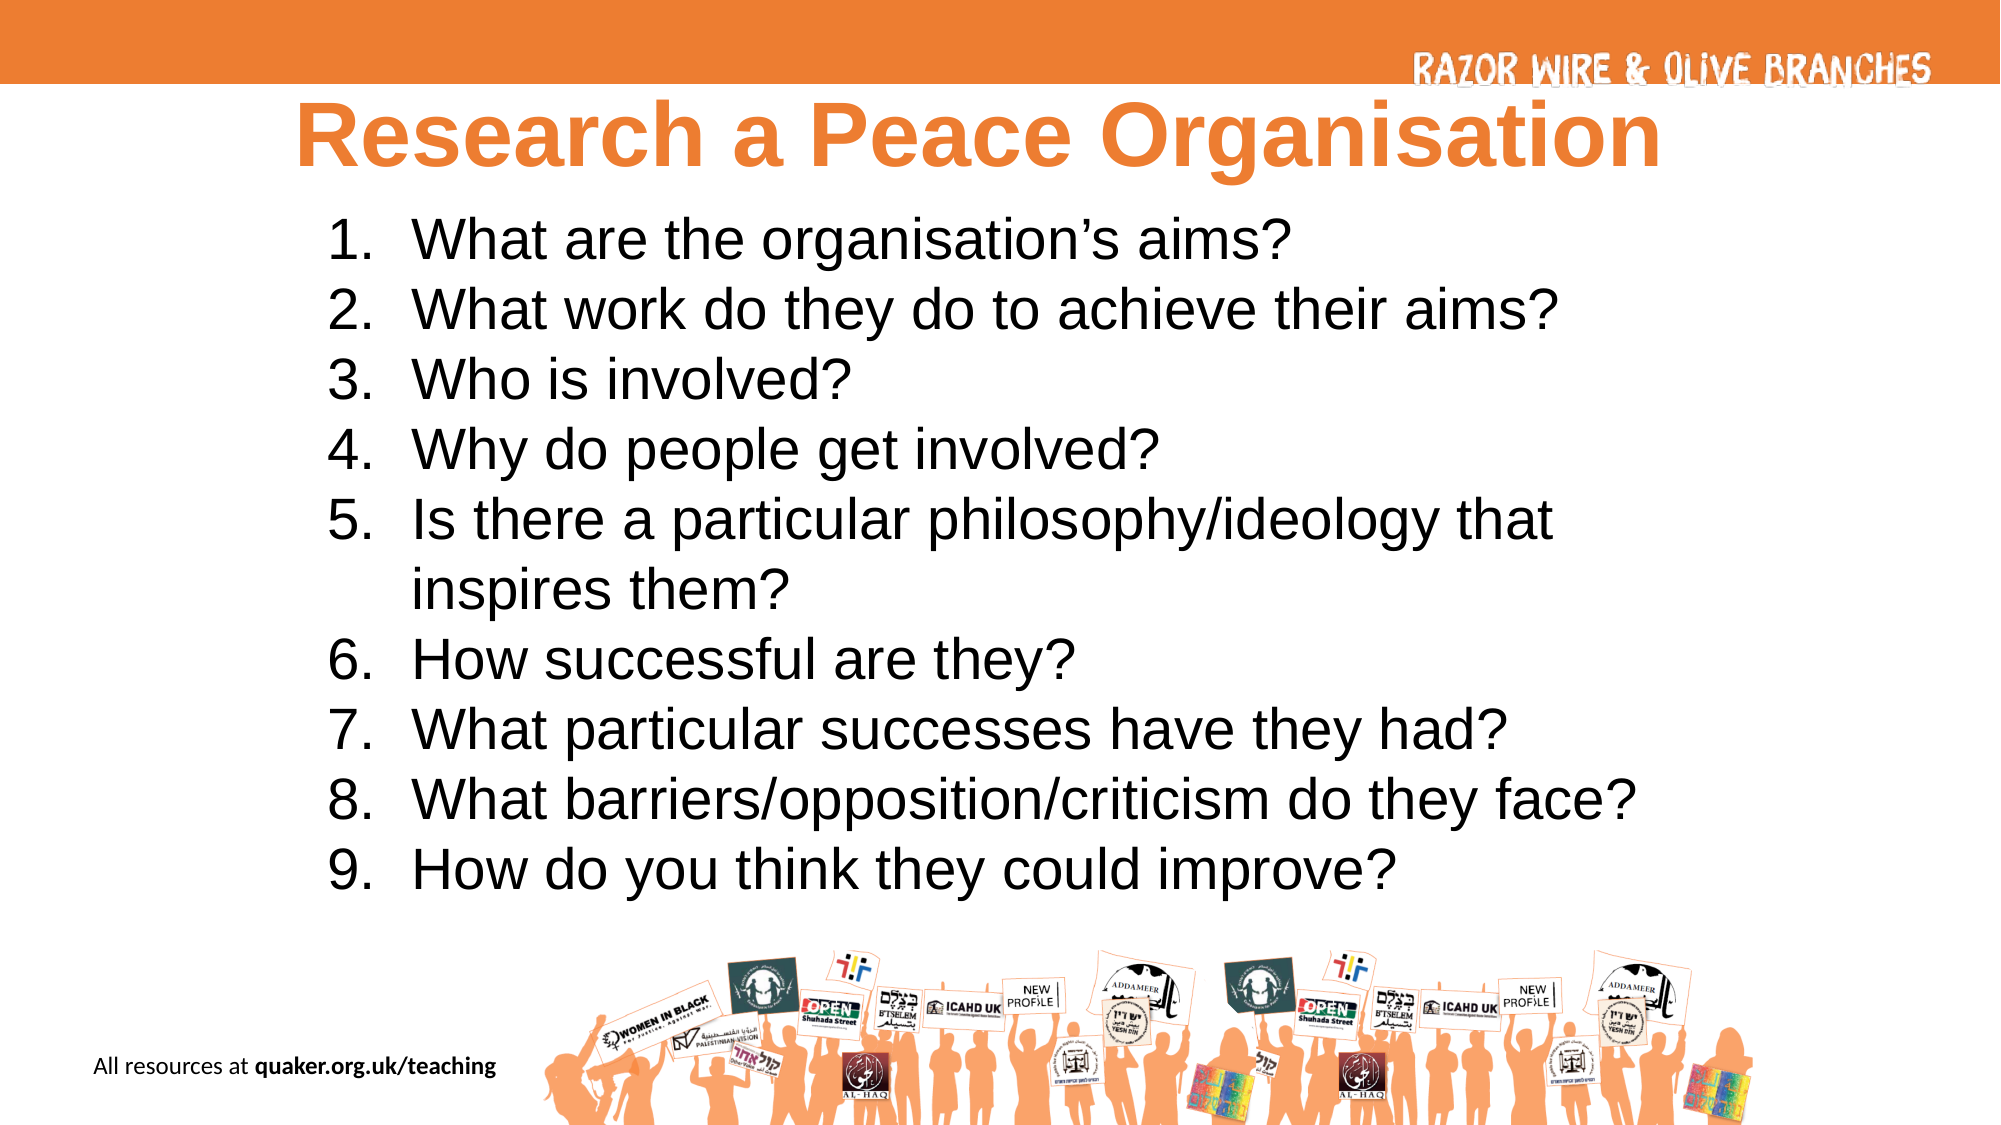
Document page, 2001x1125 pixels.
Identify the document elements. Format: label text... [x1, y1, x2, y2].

text_box Research a Peace Organisation [267, 67, 1693, 193]
picture [1411, 49, 1935, 89]
text_box What are the organisation’s aims? What work do they do to achieve their aims? Who is involved? Why do people get involved? Is there a particular philosophy/ideology that inspires them? How successful are they? What particular successes have they had? What barriers/opposition/criticism do they face? How do you think they could improve? [312, 193, 1693, 909]
picture [537, 950, 1753, 1125]
